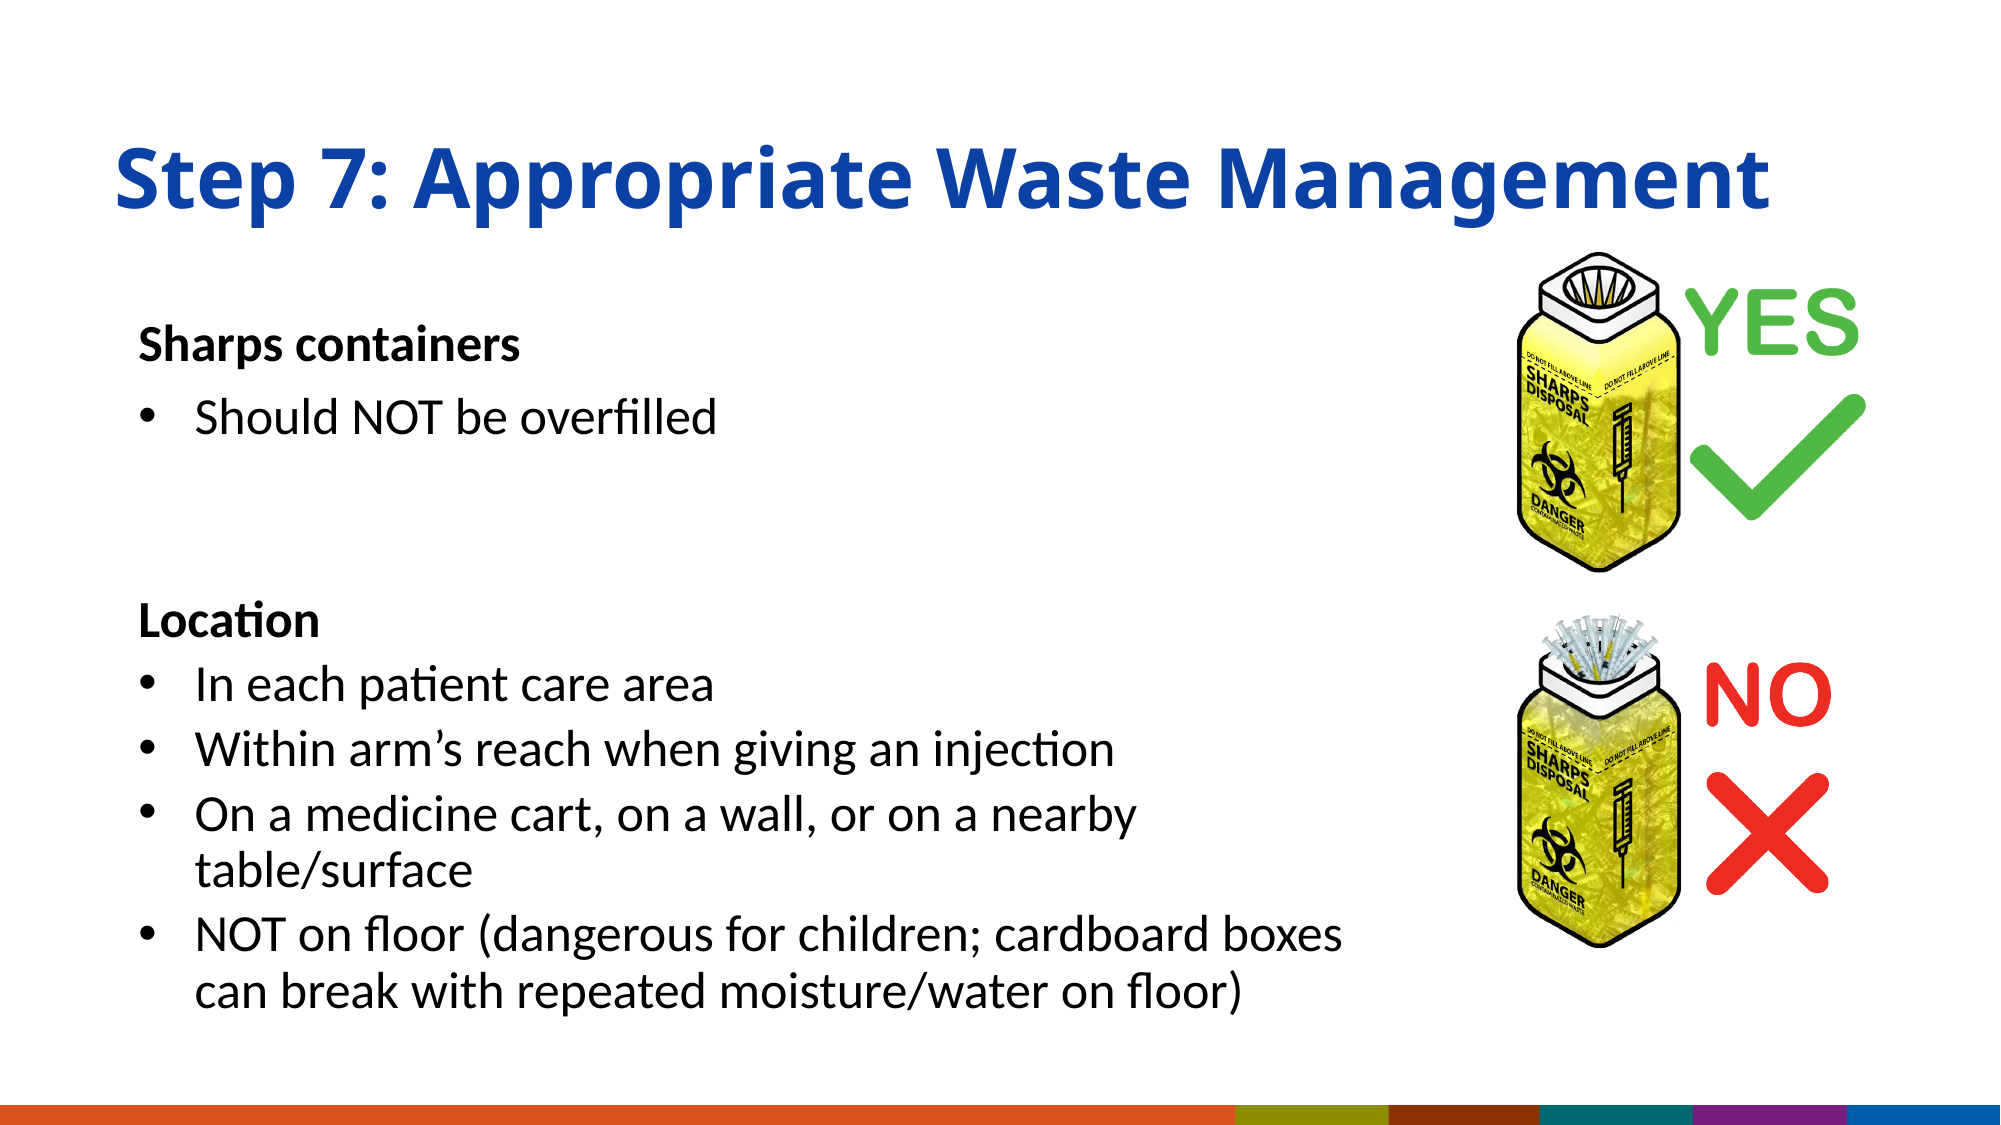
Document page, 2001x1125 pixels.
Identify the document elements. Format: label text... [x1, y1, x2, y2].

picture [0, 1105, 2000, 1125]
title Step 7: Appropriate Waste Management [99, 45, 1900, 233]
picture [1481, 239, 1872, 597]
text_box Sharps containers Should NOT be overfilled Location In each patient care area Within arm’s reach when giving an injection On a medicine cart, on a wall, or on a nearby table/surface NOT on floor (dangerous for children; cardboard boxes can break with repeated moisture/water on floor) [104, 232, 1403, 1027]
picture [1481, 614, 1872, 972]
